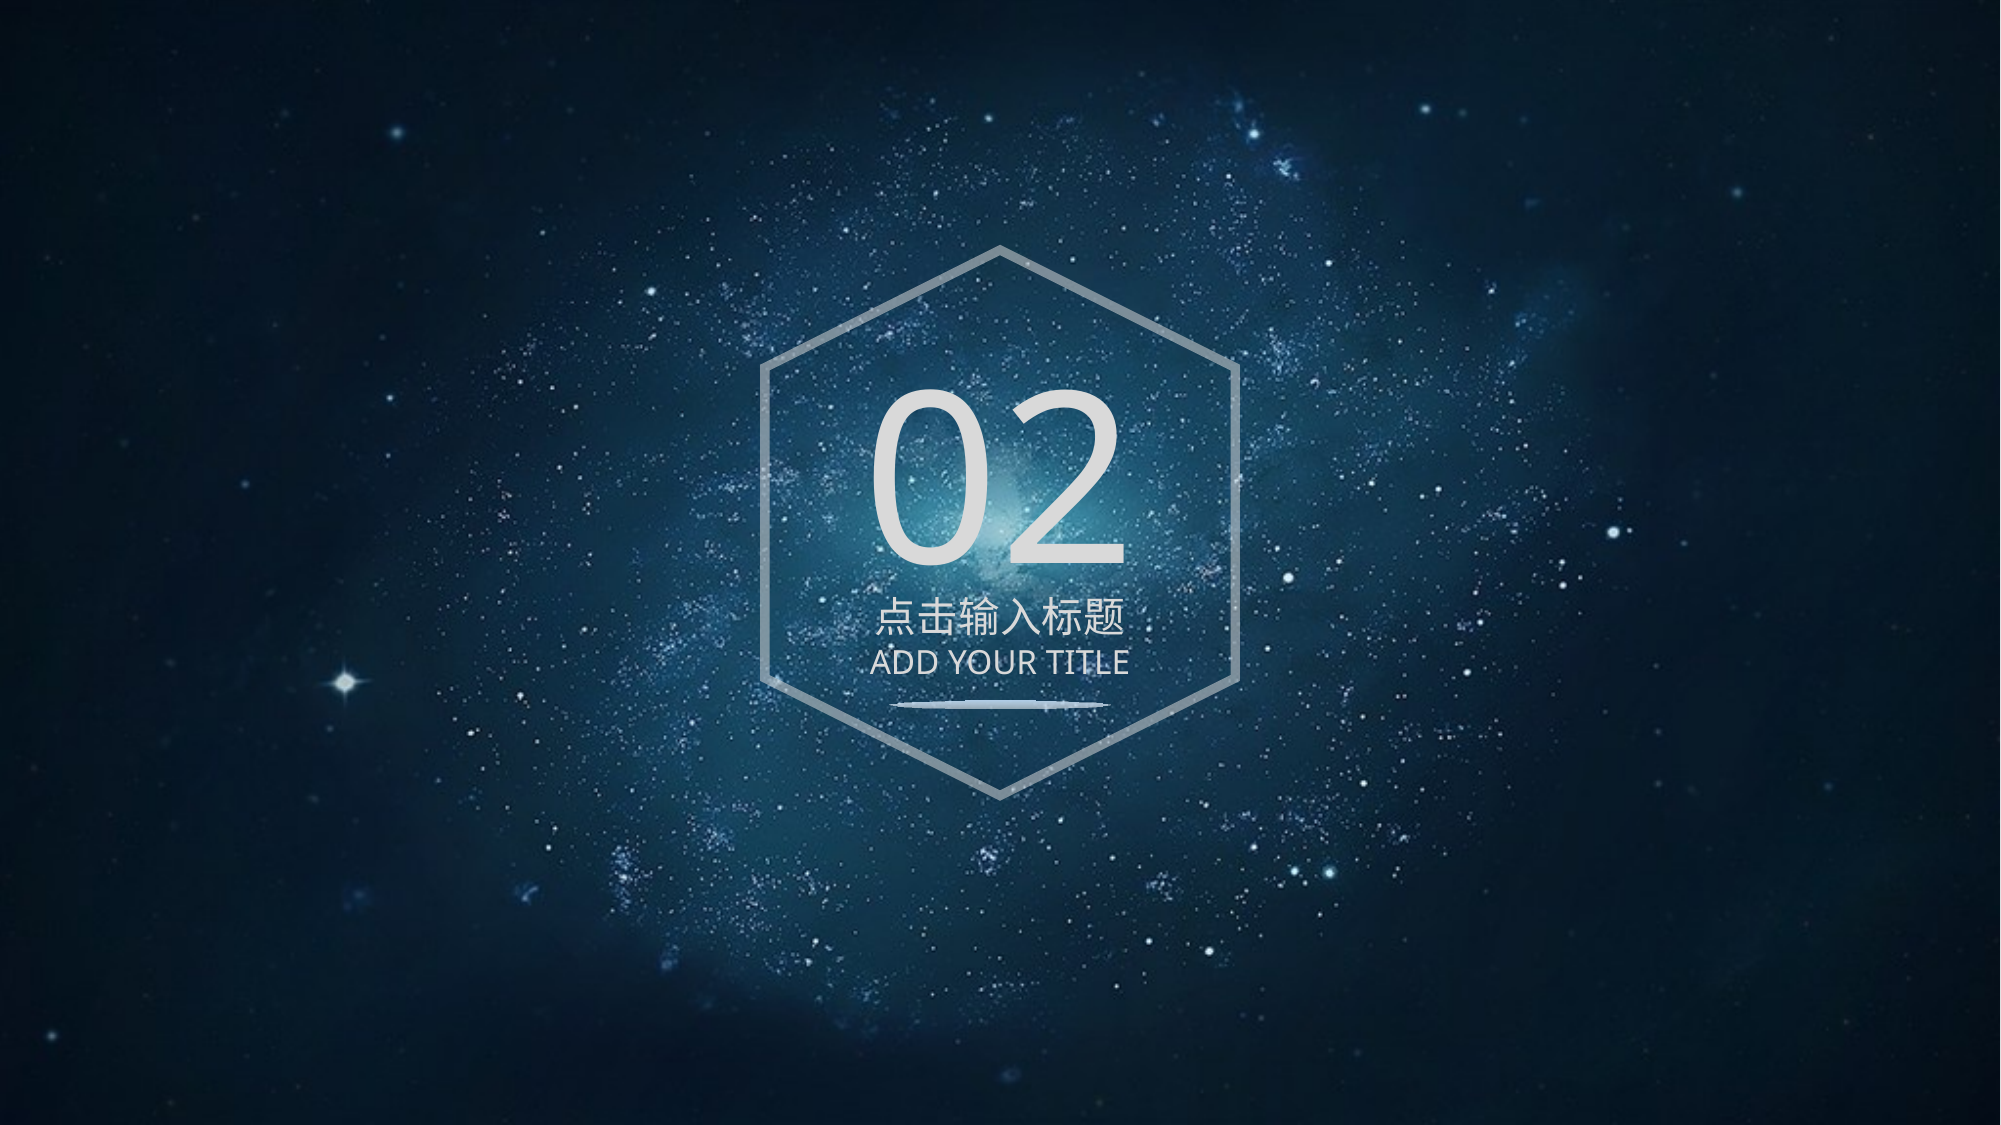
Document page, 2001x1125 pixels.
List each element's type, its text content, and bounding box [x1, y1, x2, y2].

text_box 点击输入标题 ADD YOUR TITLE [854, 583, 1146, 689]
text_box [763, 248, 1237, 797]
text_box 02 [1137, 316, 1152, 324]
text_box 02 [848, 316, 863, 324]
picture [0, 0, 2001, 1125]
text_box [887, 699, 1113, 710]
